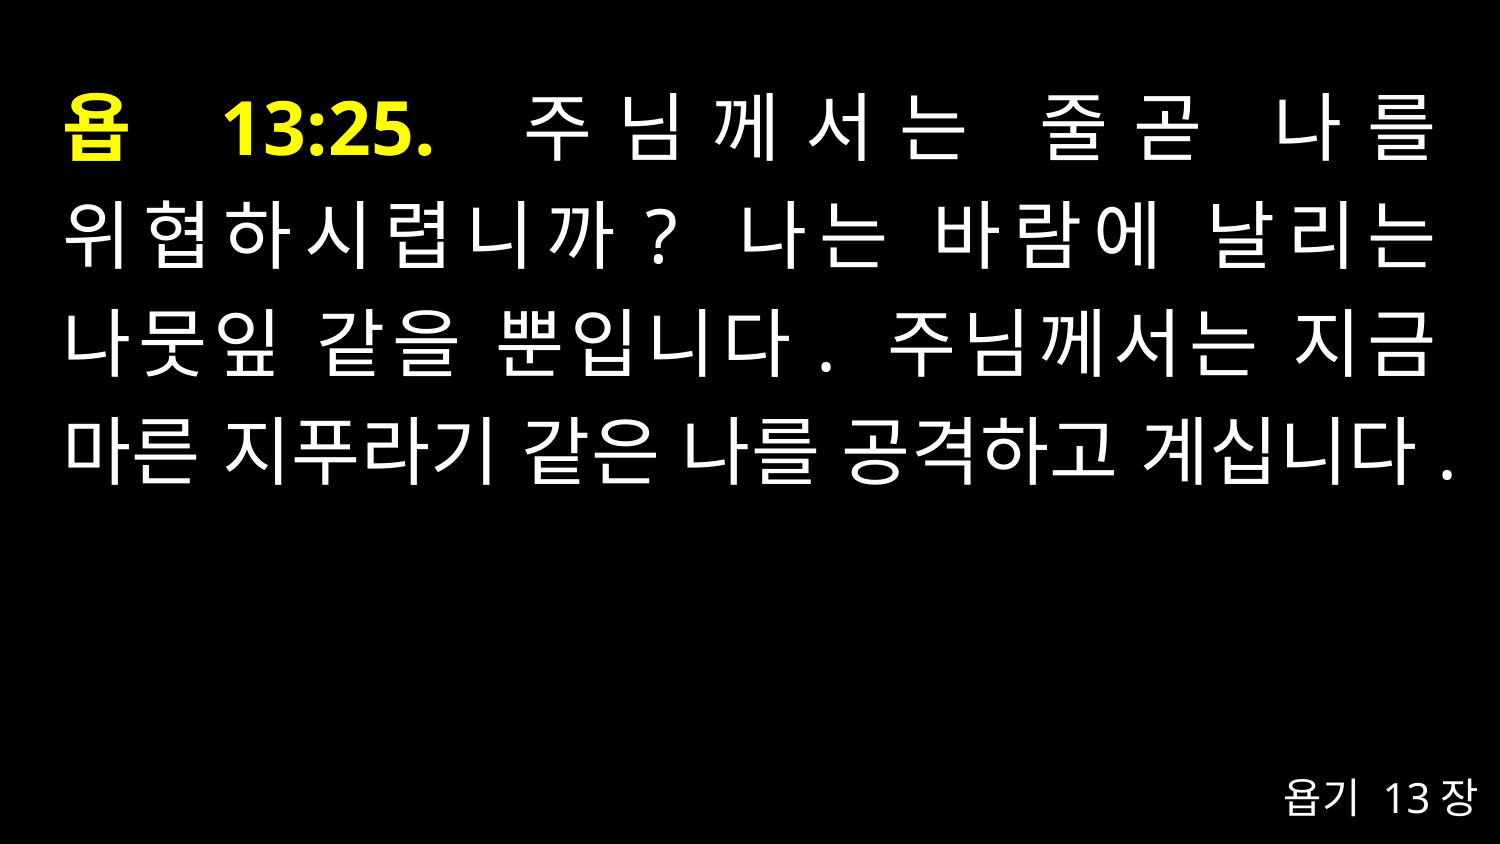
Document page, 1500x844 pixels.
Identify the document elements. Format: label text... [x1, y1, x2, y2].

title 욥 13:25. 주님께서는 줄곧 나를 위협하시렵니까? 나는 바람에 날리는 나뭇잎 같을 뿐입니다. 주님께서는 지금 마른 지푸라기 같은 나를 공격하고 계십니다. [0, 0, 1500, 844]
subtitle 욥기 13장 [916, 770, 1500, 844]
